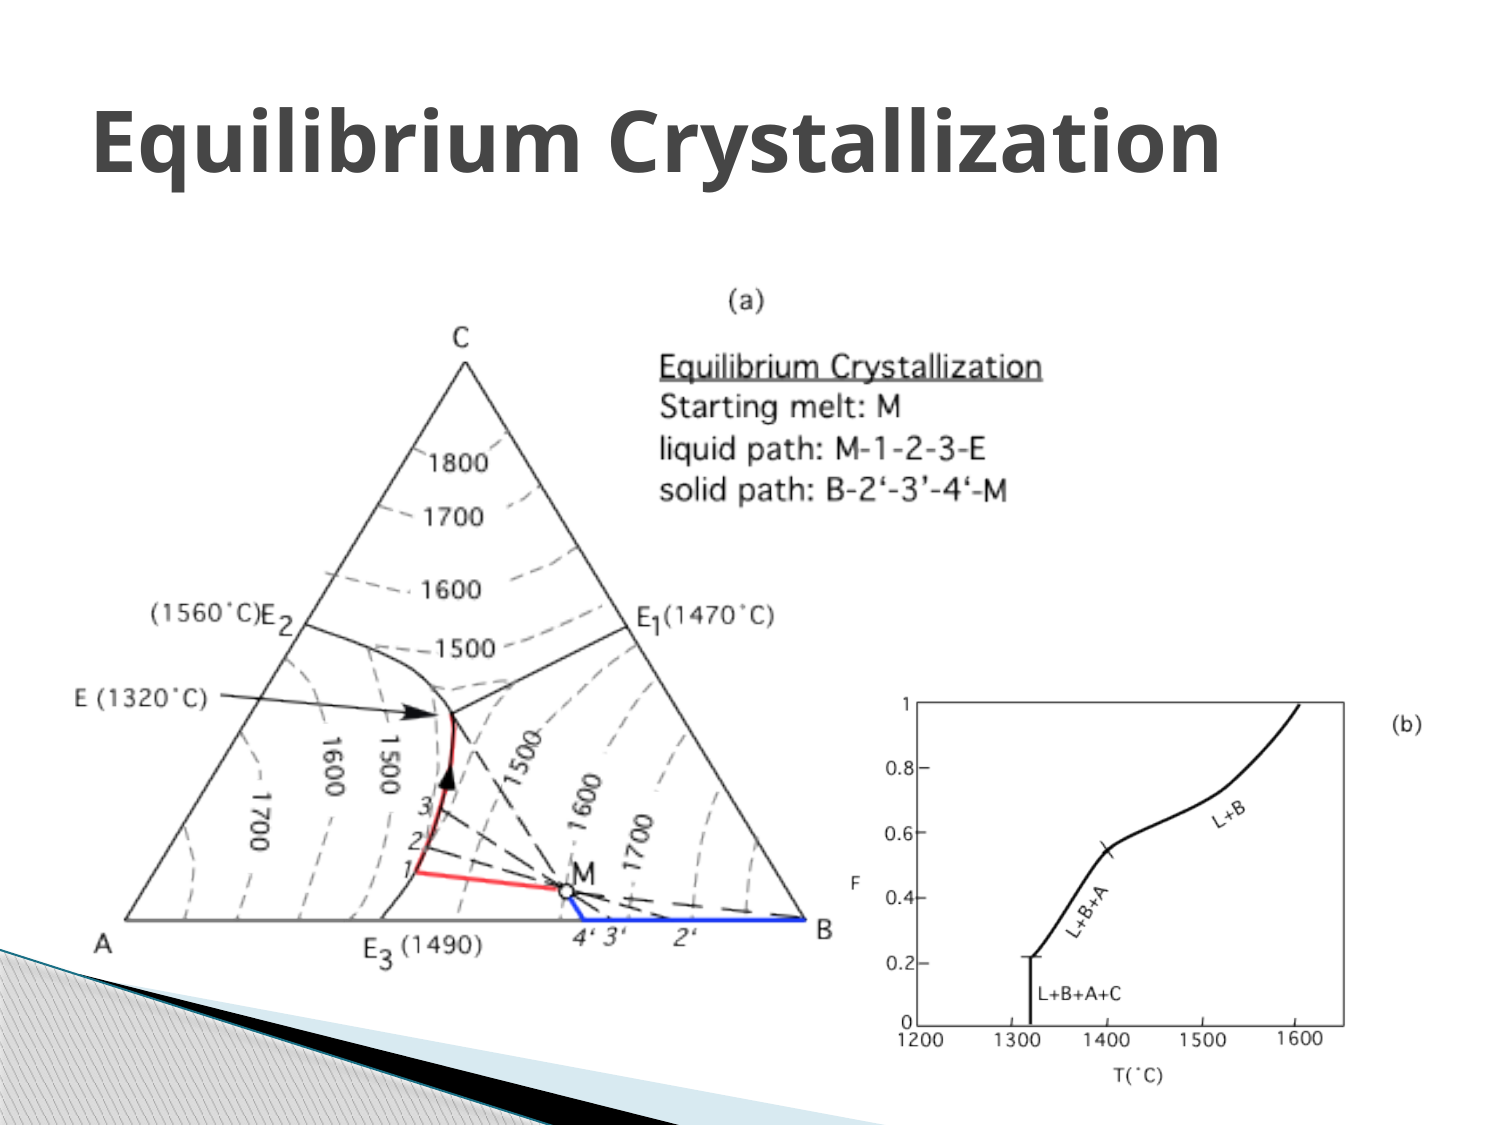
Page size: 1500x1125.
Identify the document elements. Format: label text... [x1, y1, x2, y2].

picture [74, 282, 1426, 1090]
title Equilibrium Crystallization [75, 45, 1425, 233]
